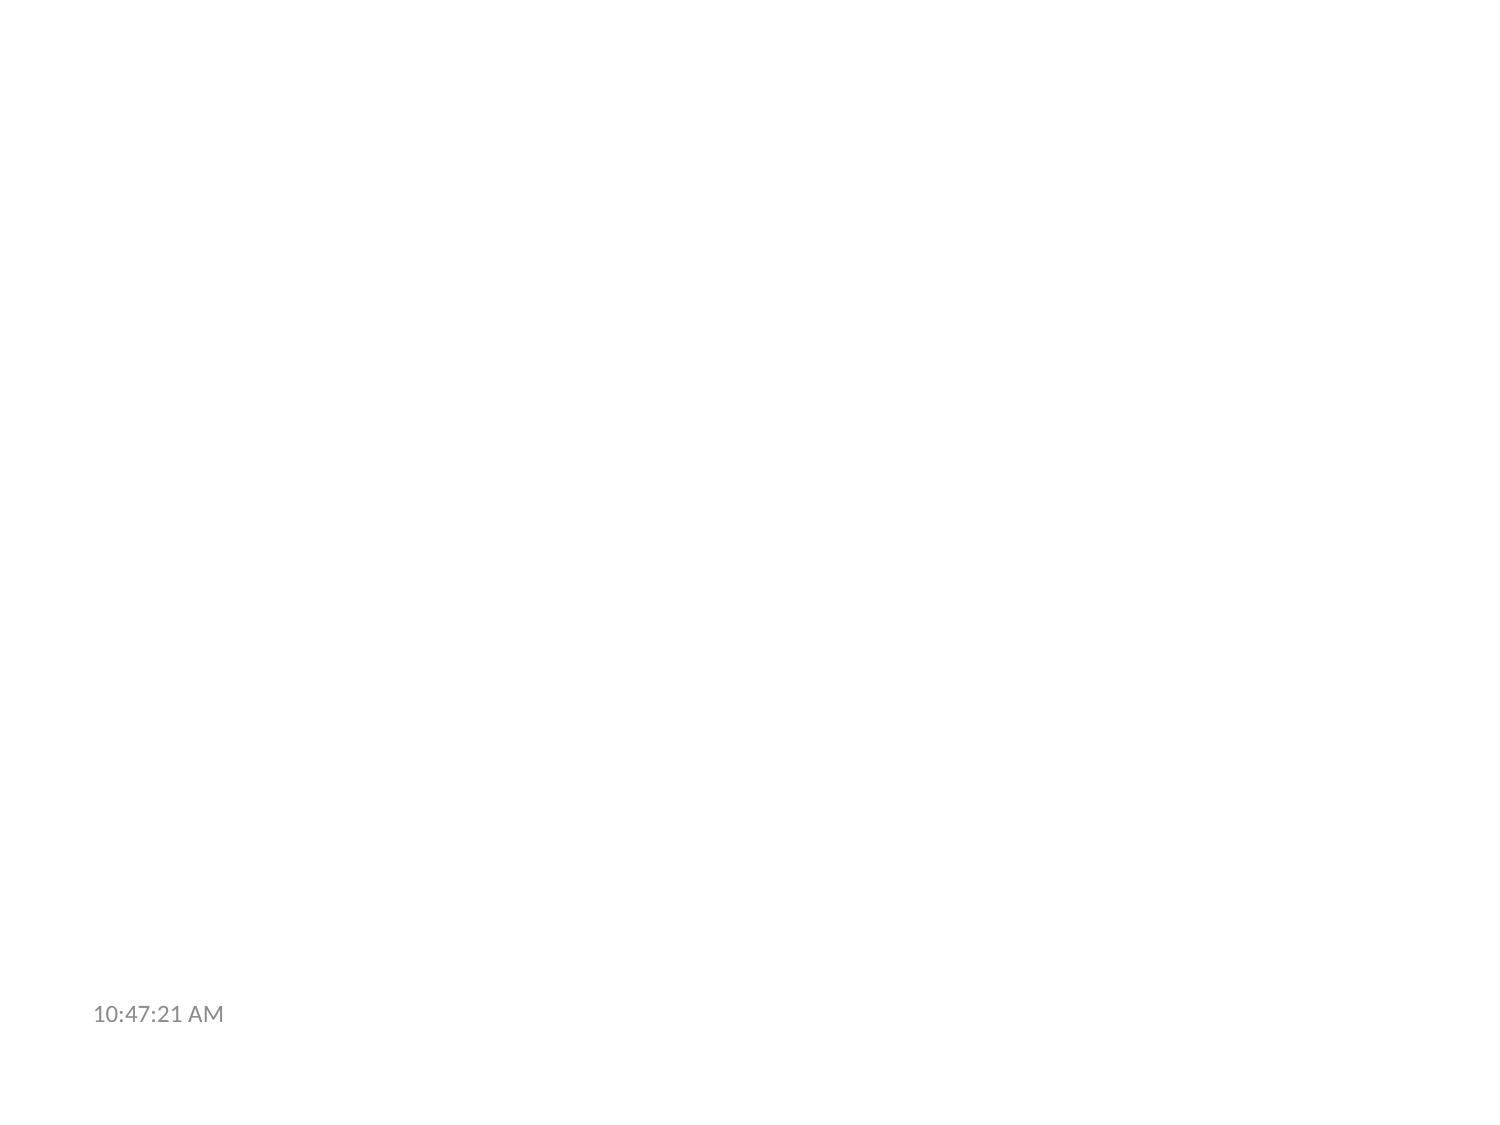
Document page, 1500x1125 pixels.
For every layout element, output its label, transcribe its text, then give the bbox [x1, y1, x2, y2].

text_box 3:35:09 PM [77, 982, 428, 1043]
